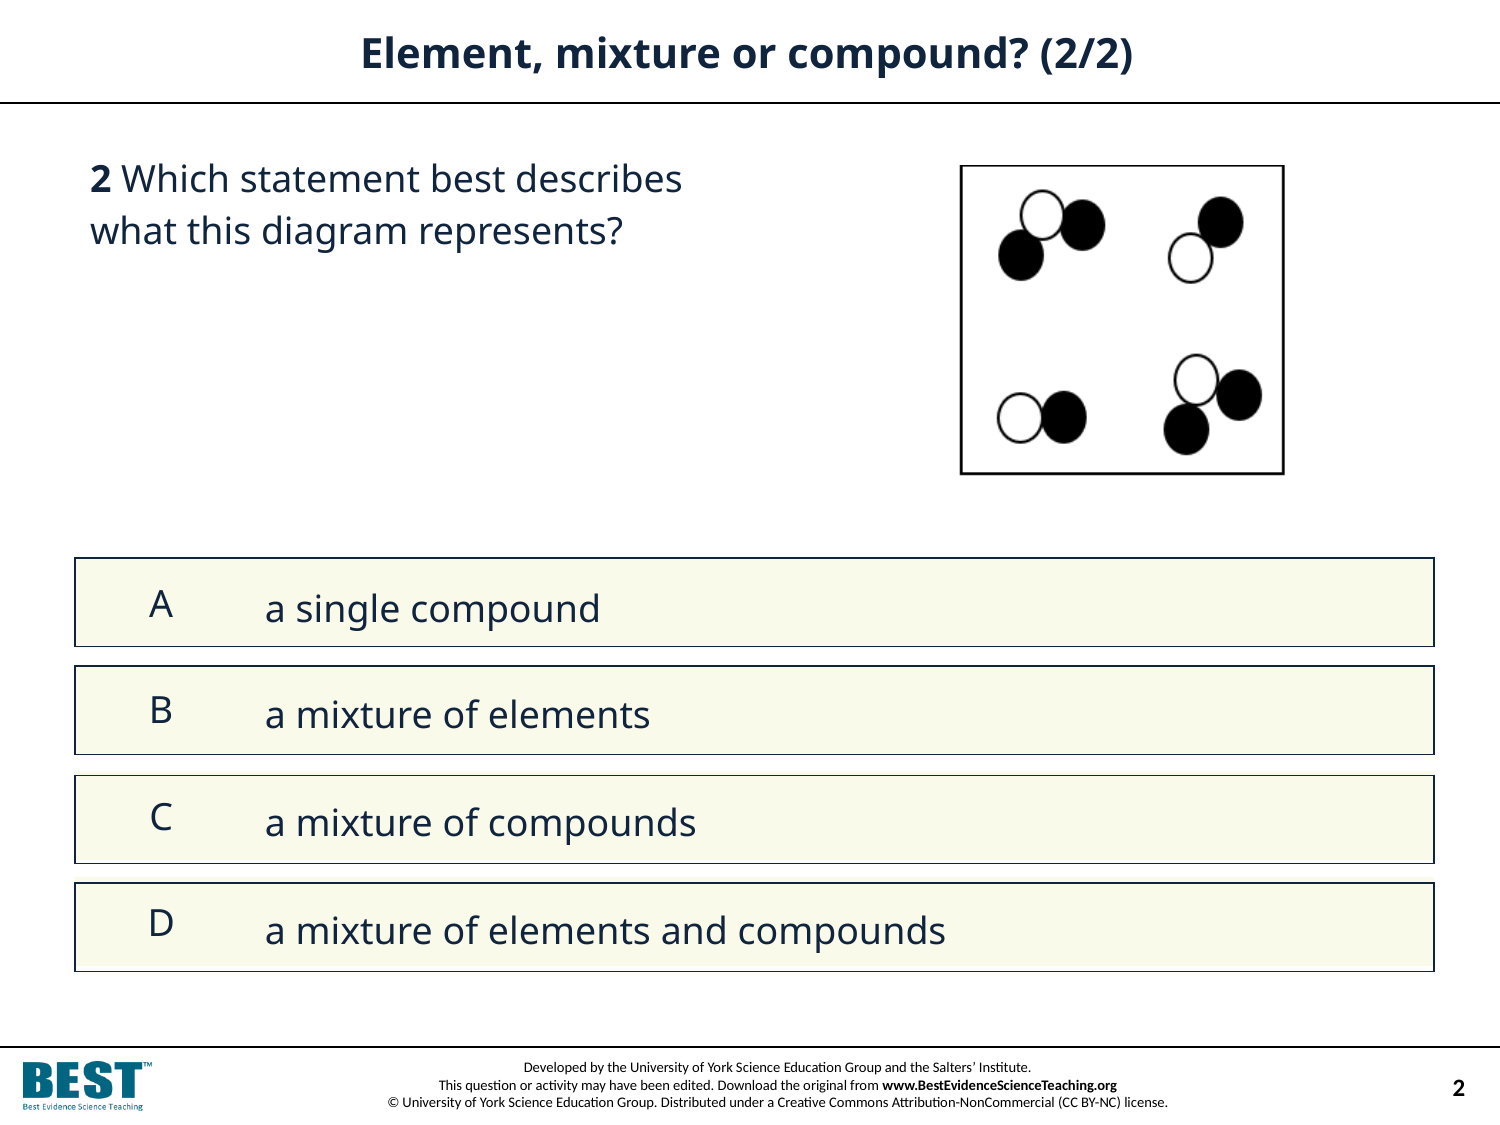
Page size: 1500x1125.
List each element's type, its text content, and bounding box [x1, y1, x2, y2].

slide_number 2 [1130, 1061, 1481, 1111]
picture [919, 164, 1285, 497]
list 2 Which statement best describes what this diagram represents? [75, 141, 787, 541]
title Element, mixture or compound? (2/2) [23, 4, 1471, 99]
list a mixture of elements and compounds [249, 882, 1435, 971]
list a mixture of compounds [249, 773, 1435, 863]
list a single compound [249, 560, 1435, 649]
picture [23, 1061, 152, 1111]
list a mixture of elements [249, 666, 1435, 755]
